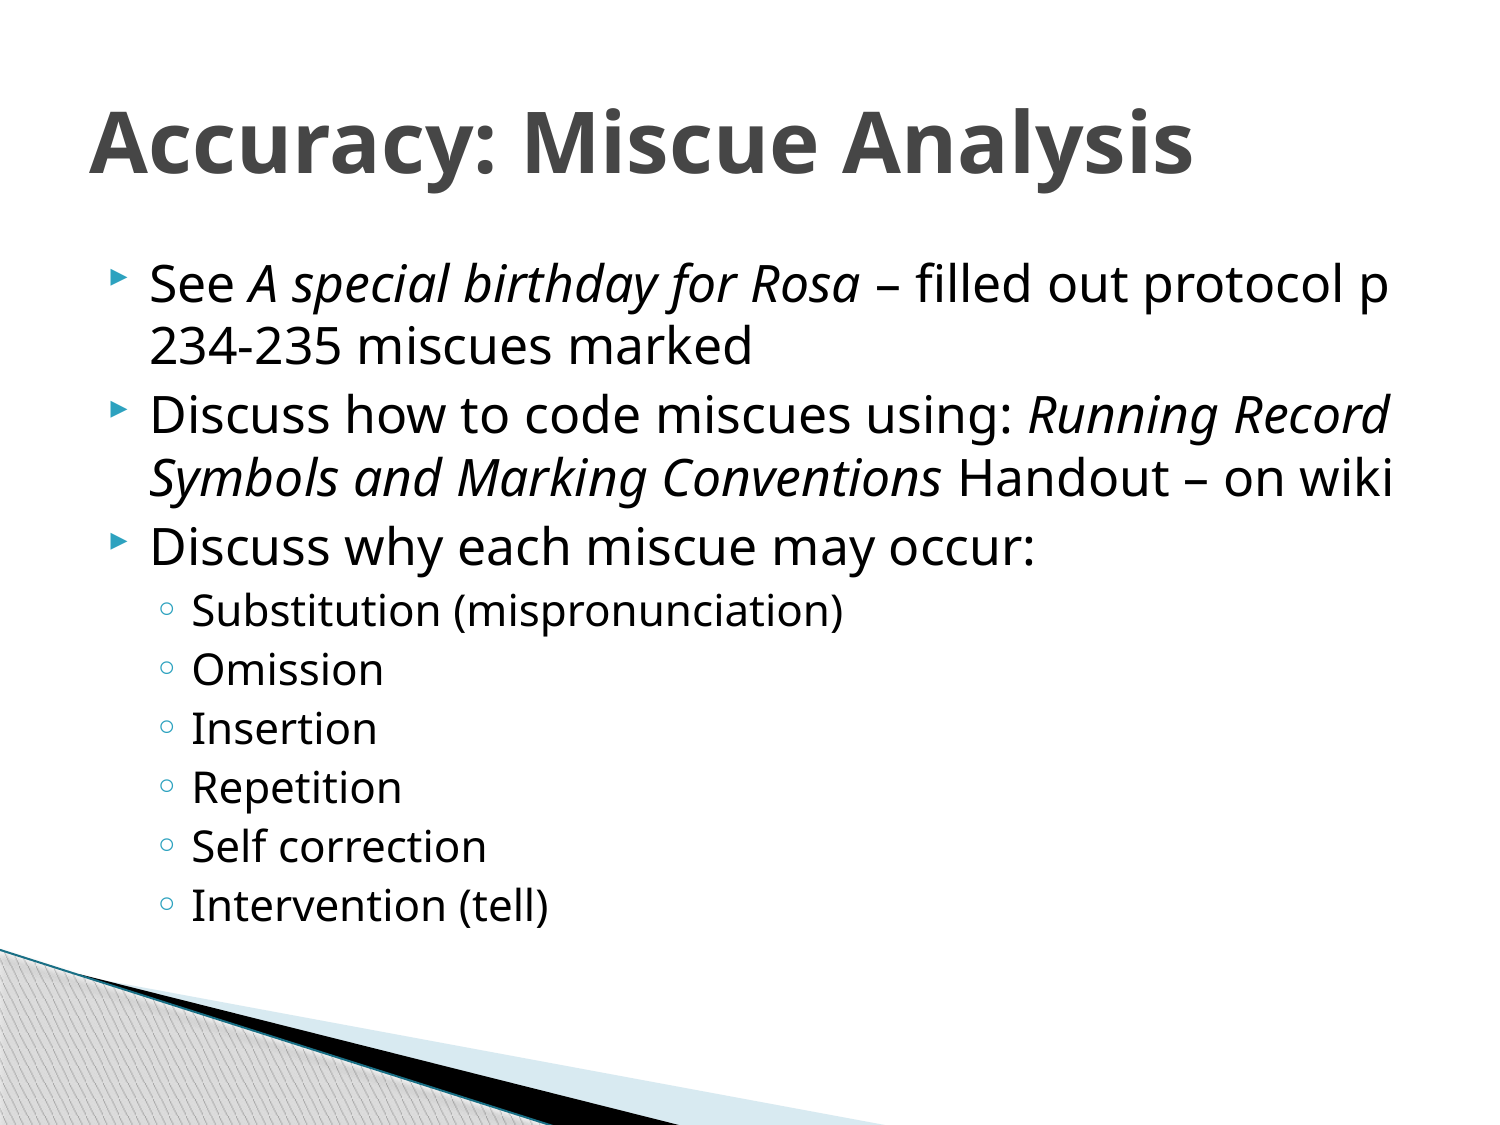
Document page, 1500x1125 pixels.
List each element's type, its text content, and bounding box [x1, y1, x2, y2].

list See A special birthday for Rosa – filled out protocol p 234-235 miscues marked Discuss how to code miscues using: Running Record Symbols and Marking Conventions Handout – on wiki Discuss why each miscue may occur: Substitution (mispronunciation) Omission Insertion Repetition Self correction Intervention (tell) [75, 243, 1425, 986]
title Accuracy: Miscue Analysis [75, 45, 1425, 233]
